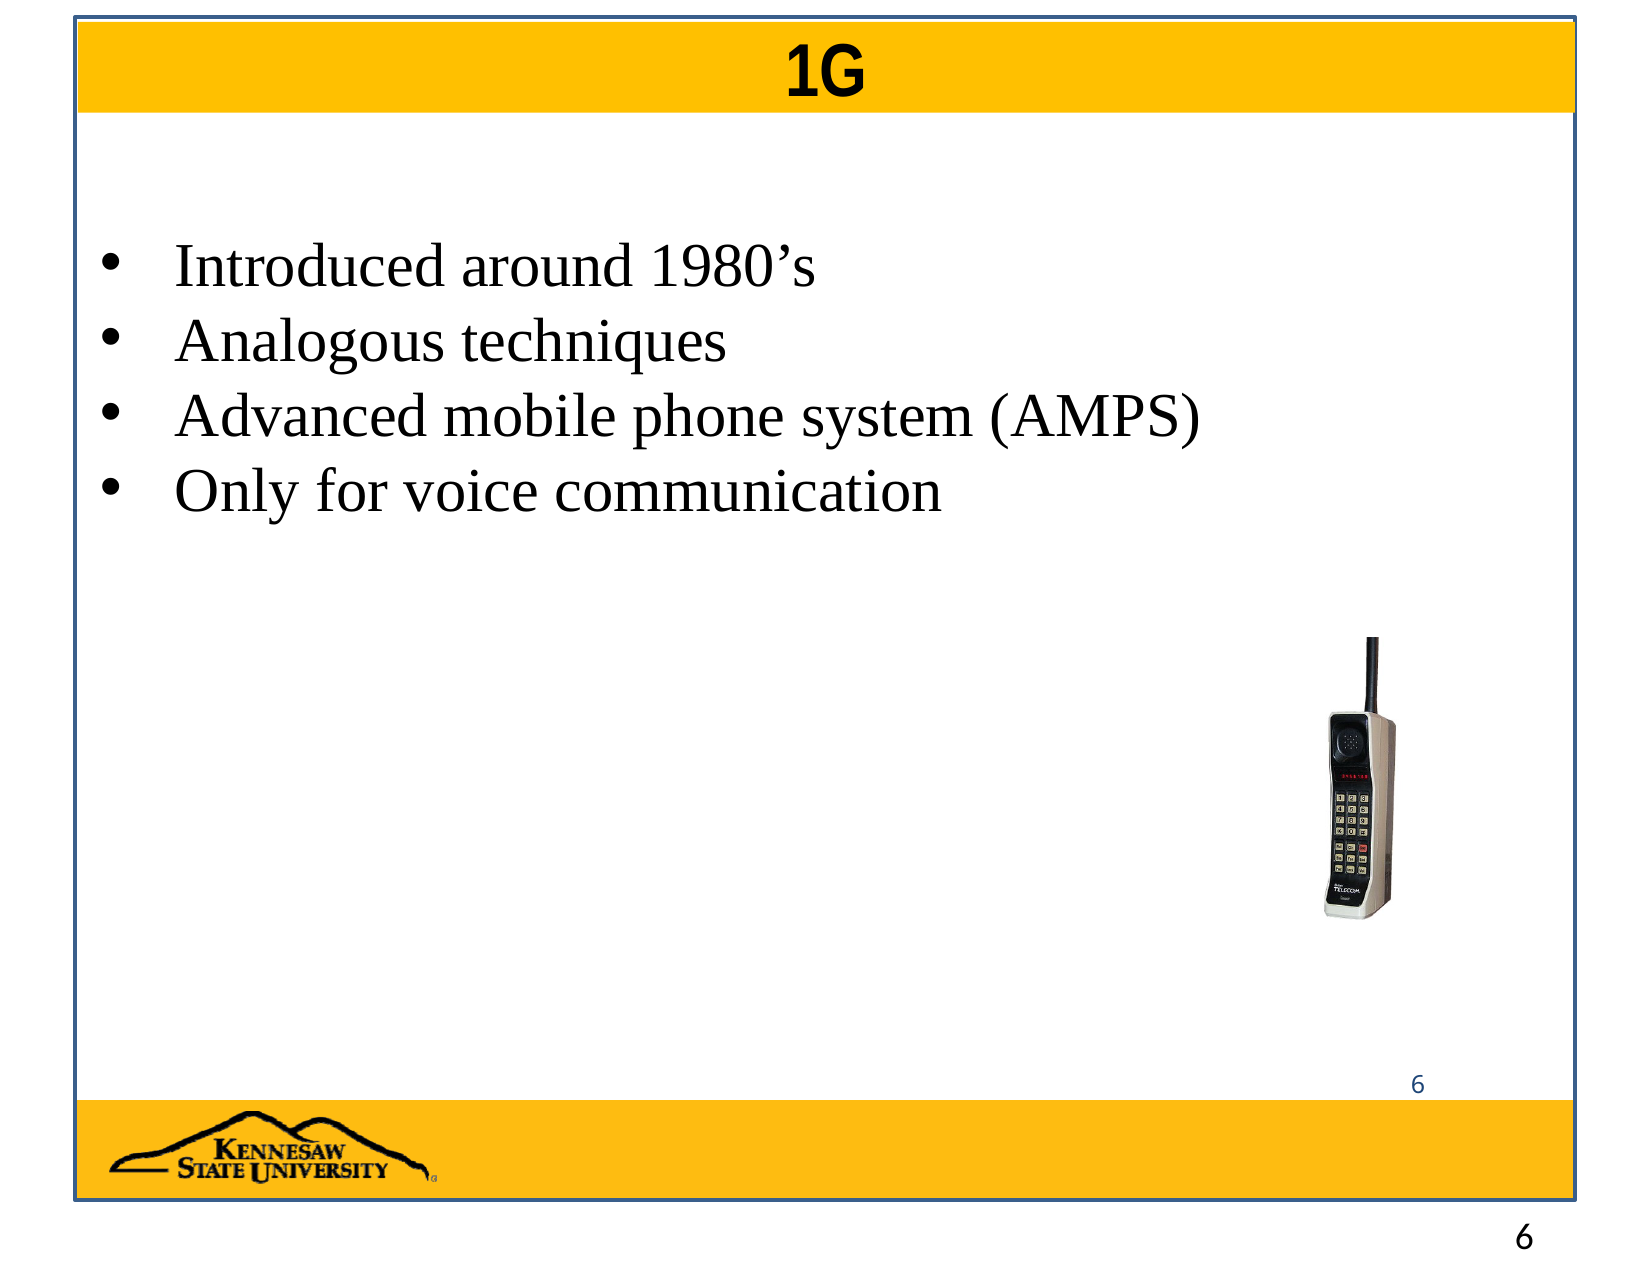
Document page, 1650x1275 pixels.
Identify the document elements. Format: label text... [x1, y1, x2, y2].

list Introduced around 1980’s Analogous techniques Advanced mobile phone system (AMPS) Only for voice communication [99, 223, 1550, 527]
picture [108, 1111, 437, 1184]
title 1G [77, 21, 1575, 113]
slide_number 6 [1299, 1042, 1425, 1103]
picture [1305, 637, 1414, 920]
